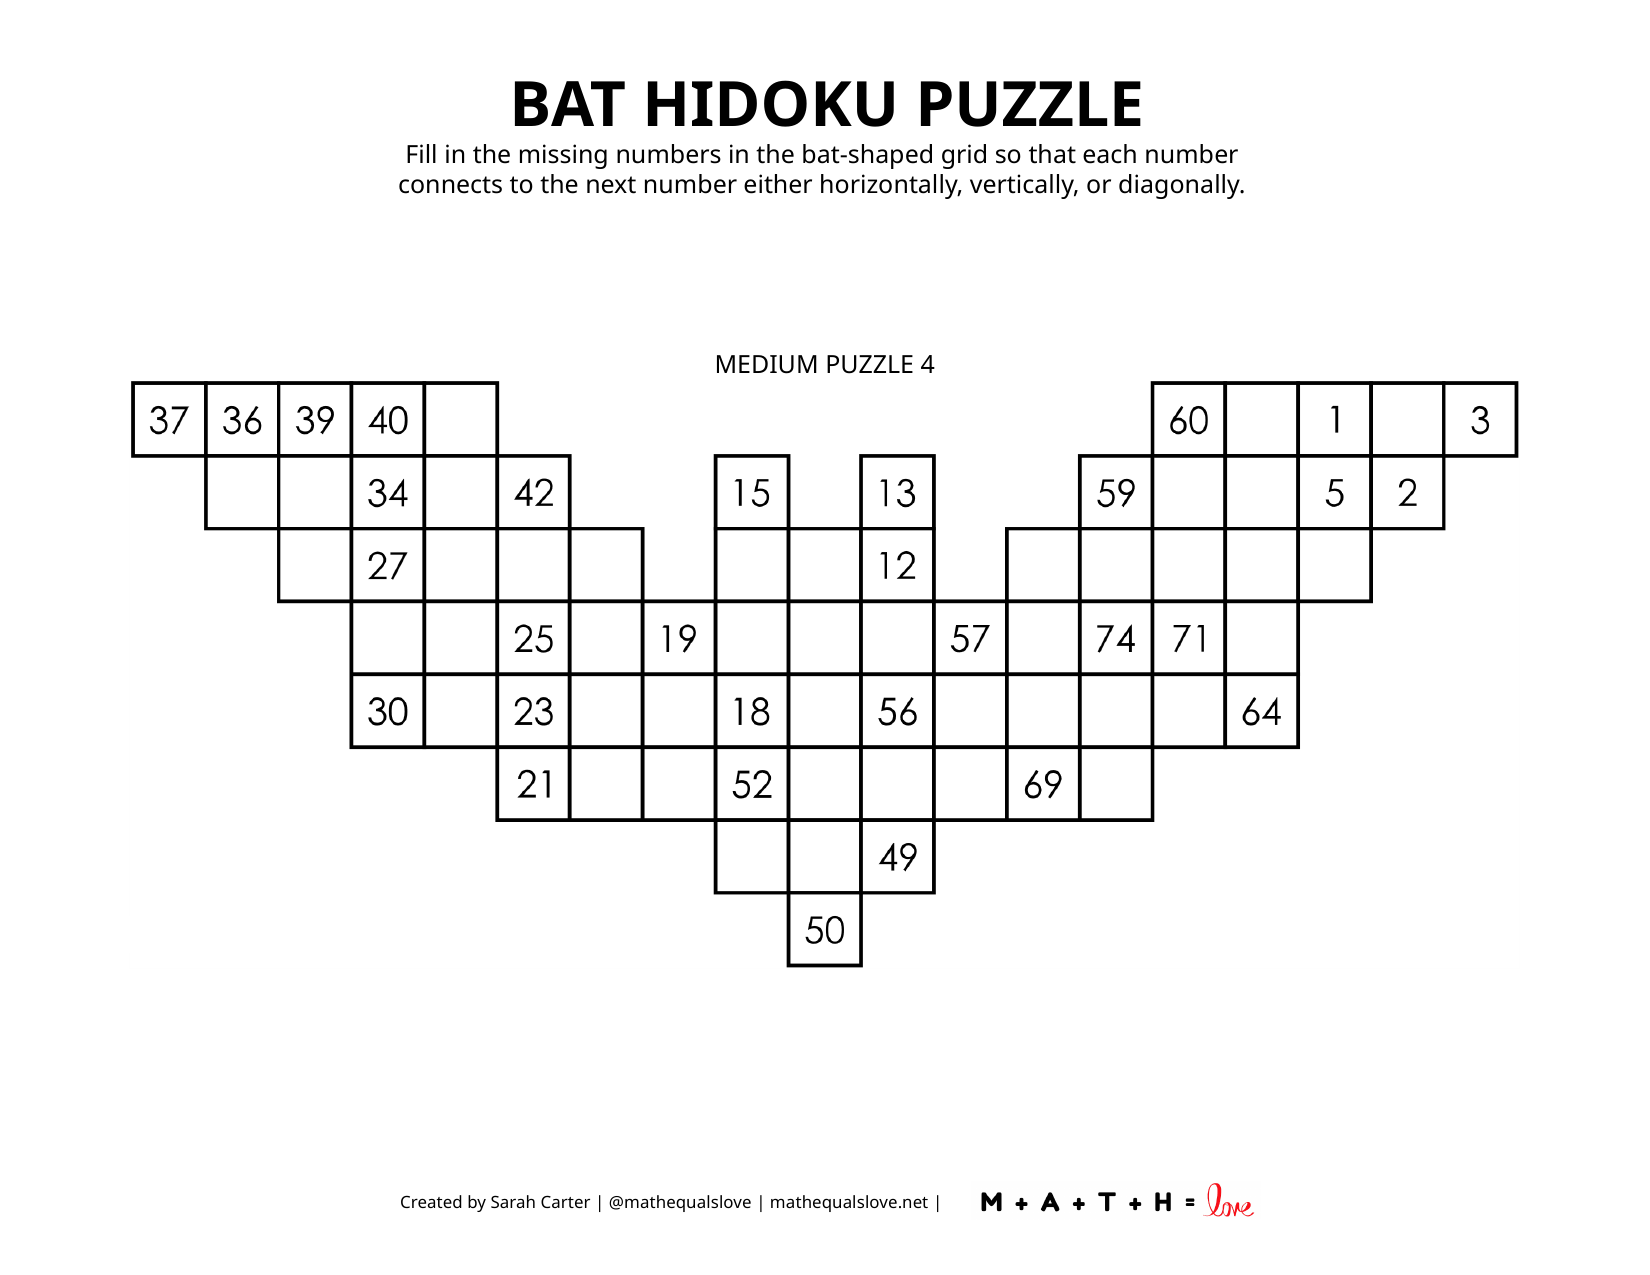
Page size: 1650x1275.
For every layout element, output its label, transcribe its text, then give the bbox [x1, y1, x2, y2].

picture [970, 1180, 1262, 1221]
text_box Fill in the missing numbers in the bat-shaped grid so that each number connects to the next number either horizontally, vertically, or diagonally. [333, 131, 1319, 206]
text_box Created by Sarah Carter | @mathequalslove | mathequalslove.net | [385, 1184, 970, 1220]
text_box MEDIUM PUZZLE 4 [187, 348, 1463, 378]
picture [128, 378, 1520, 970]
text_box BAT HIDOKU PUZZLE [385, 56, 1269, 131]
